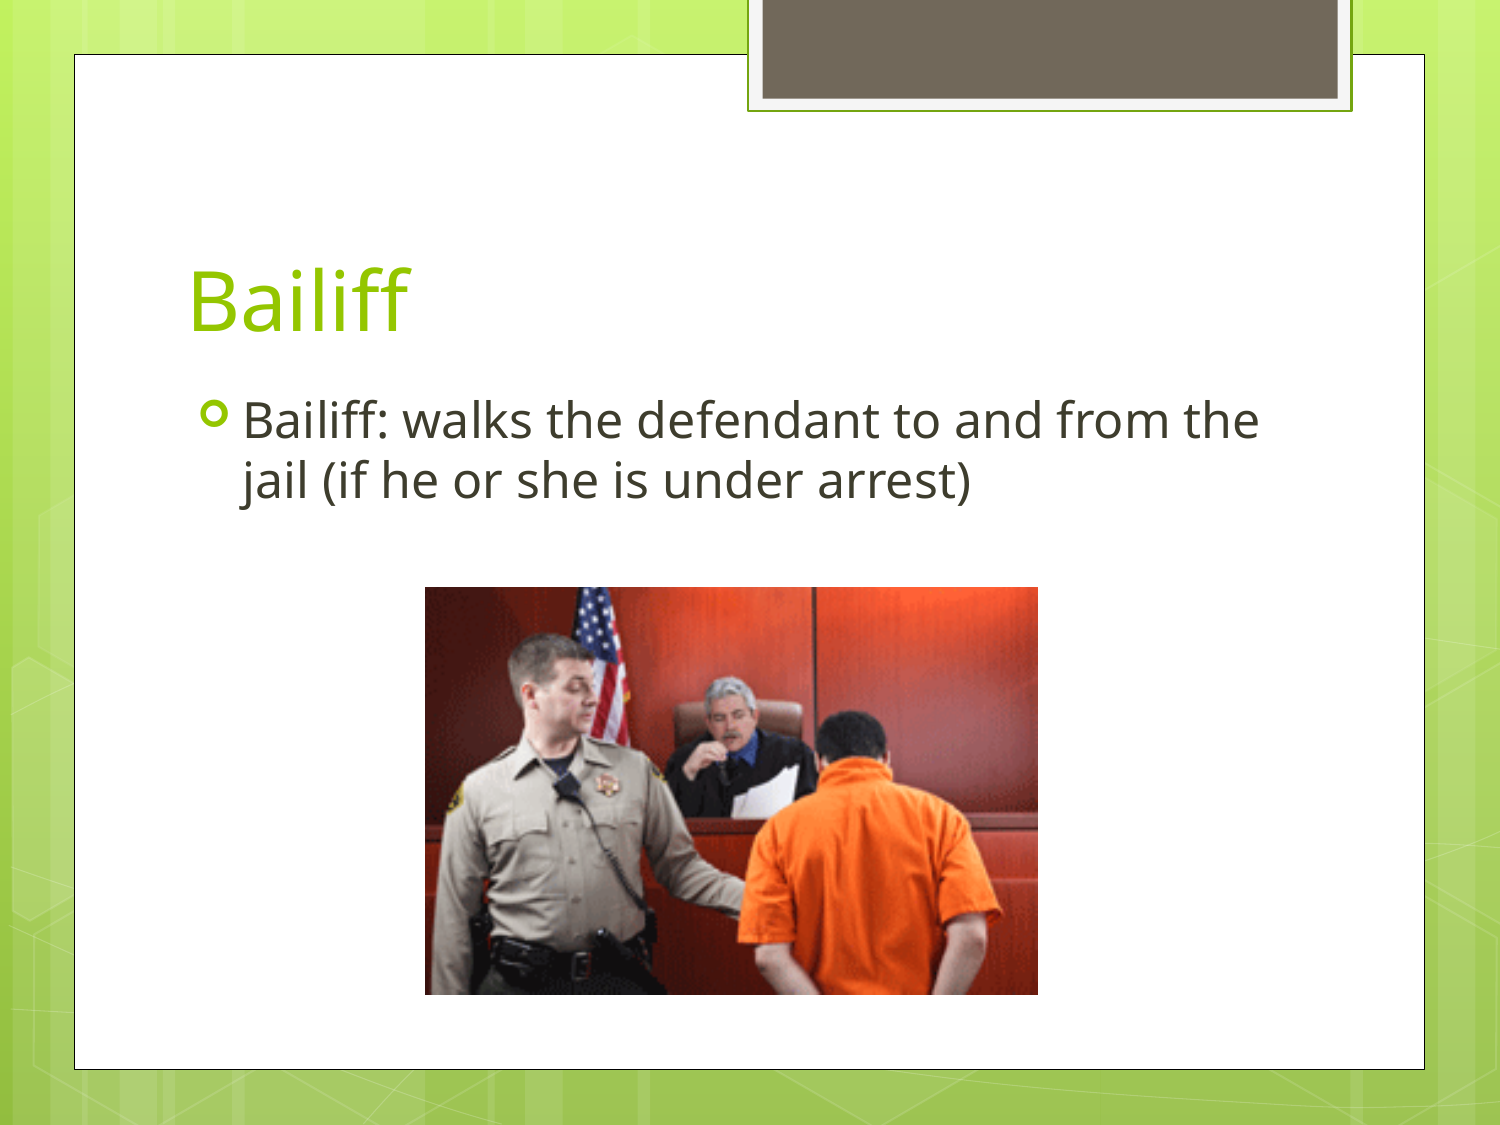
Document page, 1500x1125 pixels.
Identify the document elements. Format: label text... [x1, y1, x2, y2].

list Bailiff: walks the defendant to and from the jail (if he or she is under arrest) [171, 381, 1283, 957]
picture [424, 587, 1038, 995]
title Bailiff [171, 168, 1324, 357]
